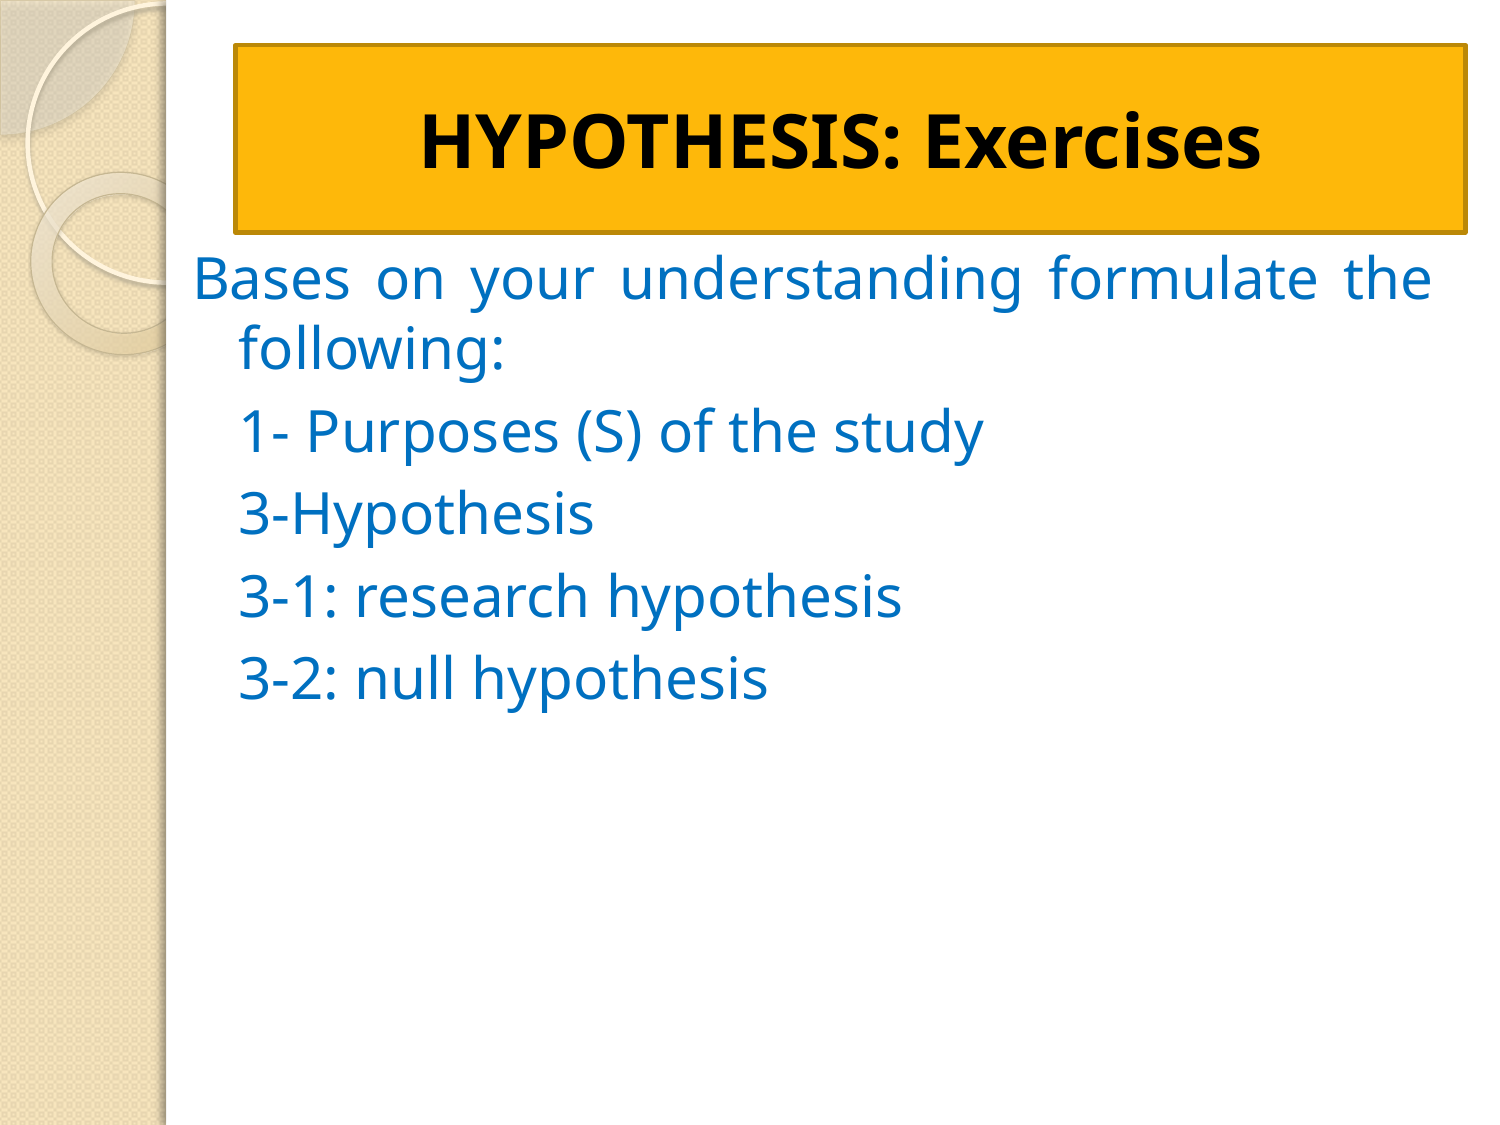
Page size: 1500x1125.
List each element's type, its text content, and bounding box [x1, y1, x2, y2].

title HYPOTHESIS: Exercises [233, 43, 1468, 235]
list Bases on your understanding formulate the following: 1- Purposes (S) of the study 3-Hypothesis 3-1: research hypothesis 3-2: null hypothesis [164, 234, 1449, 896]
